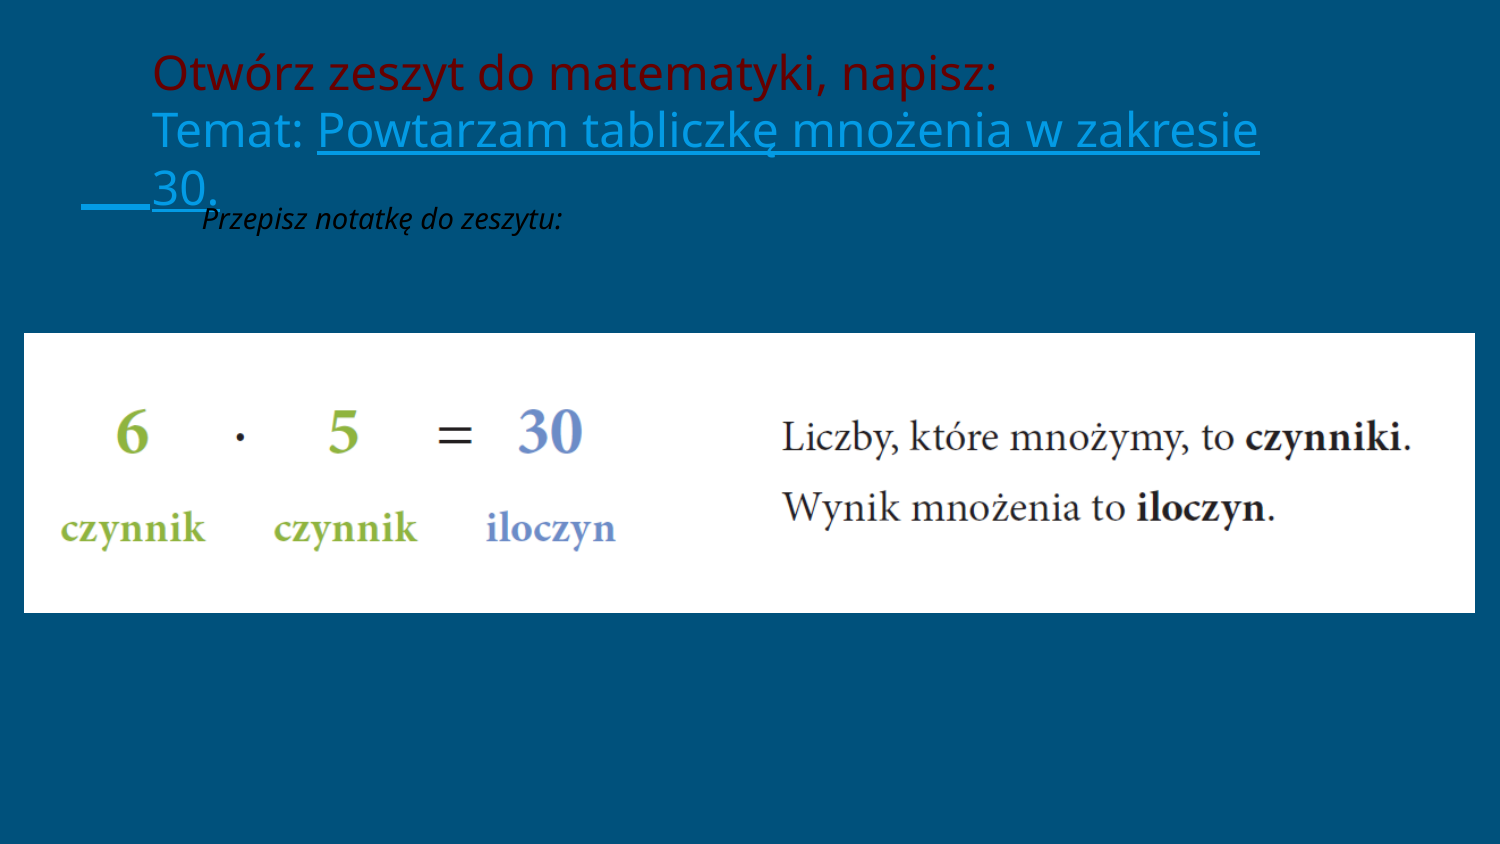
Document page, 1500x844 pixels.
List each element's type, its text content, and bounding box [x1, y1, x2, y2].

picture [25, 334, 1474, 612]
text_box Otwórz zeszyt do matematyki, napisz: Temat: Powtarzam tabliczkę mnożenia w zakresie 30. [136, 27, 1356, 190]
text_box Przepisz notatkę do zeszytu: [186, 185, 1129, 269]
